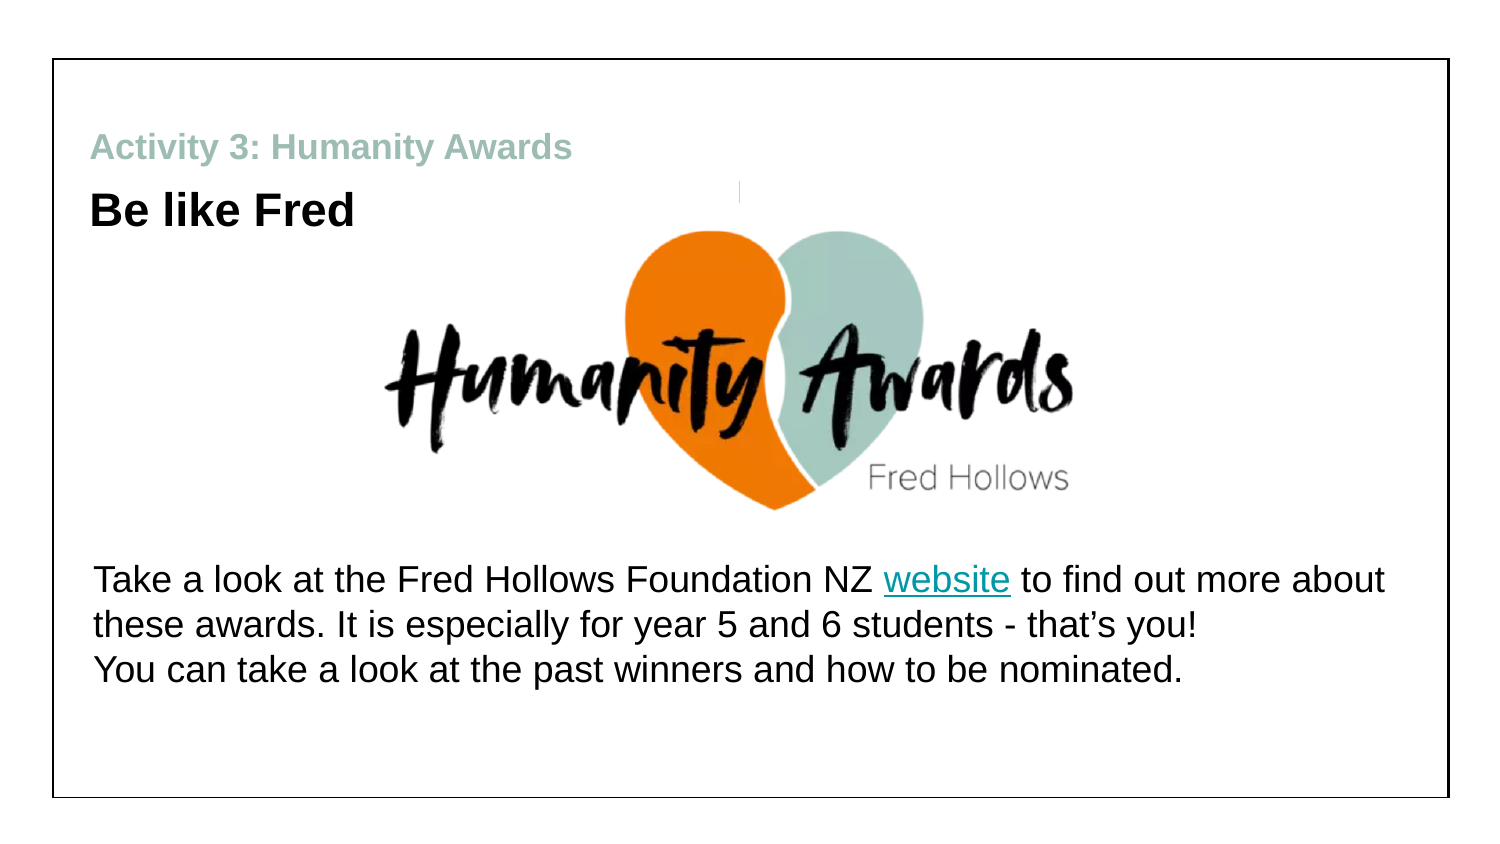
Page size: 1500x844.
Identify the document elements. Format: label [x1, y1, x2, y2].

picture [52, 58, 1450, 798]
